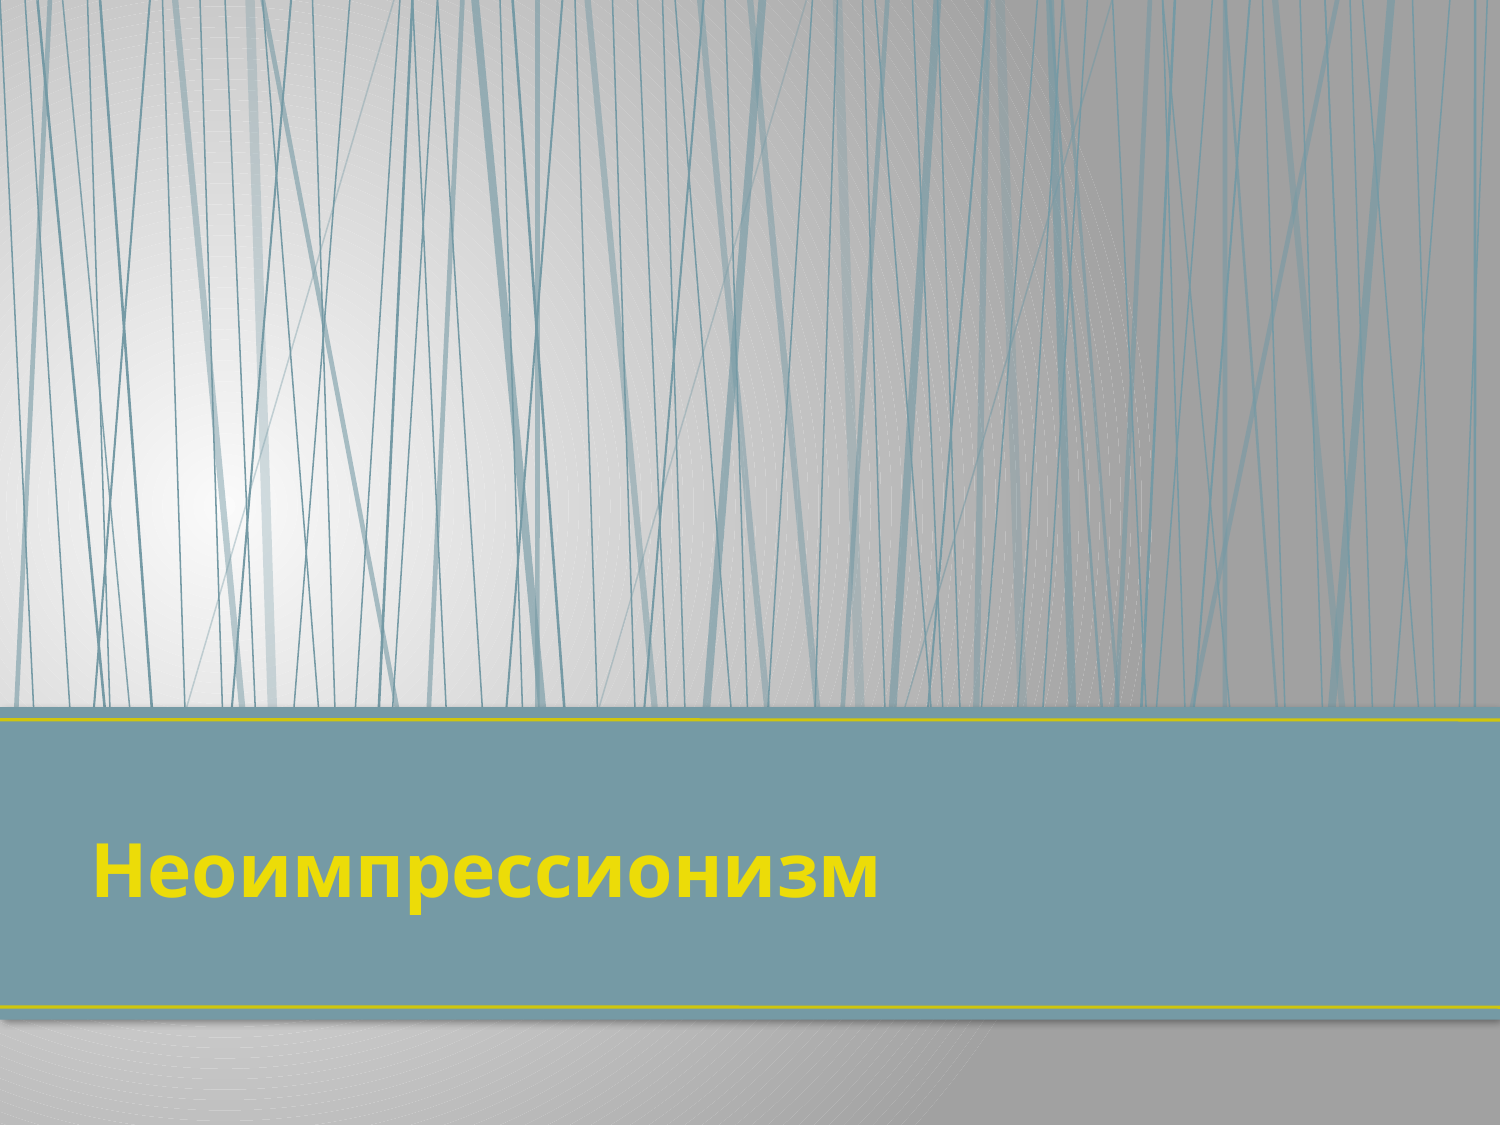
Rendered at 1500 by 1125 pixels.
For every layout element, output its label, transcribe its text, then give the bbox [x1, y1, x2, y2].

title Неоимпрессионизм [75, 732, 1438, 920]
